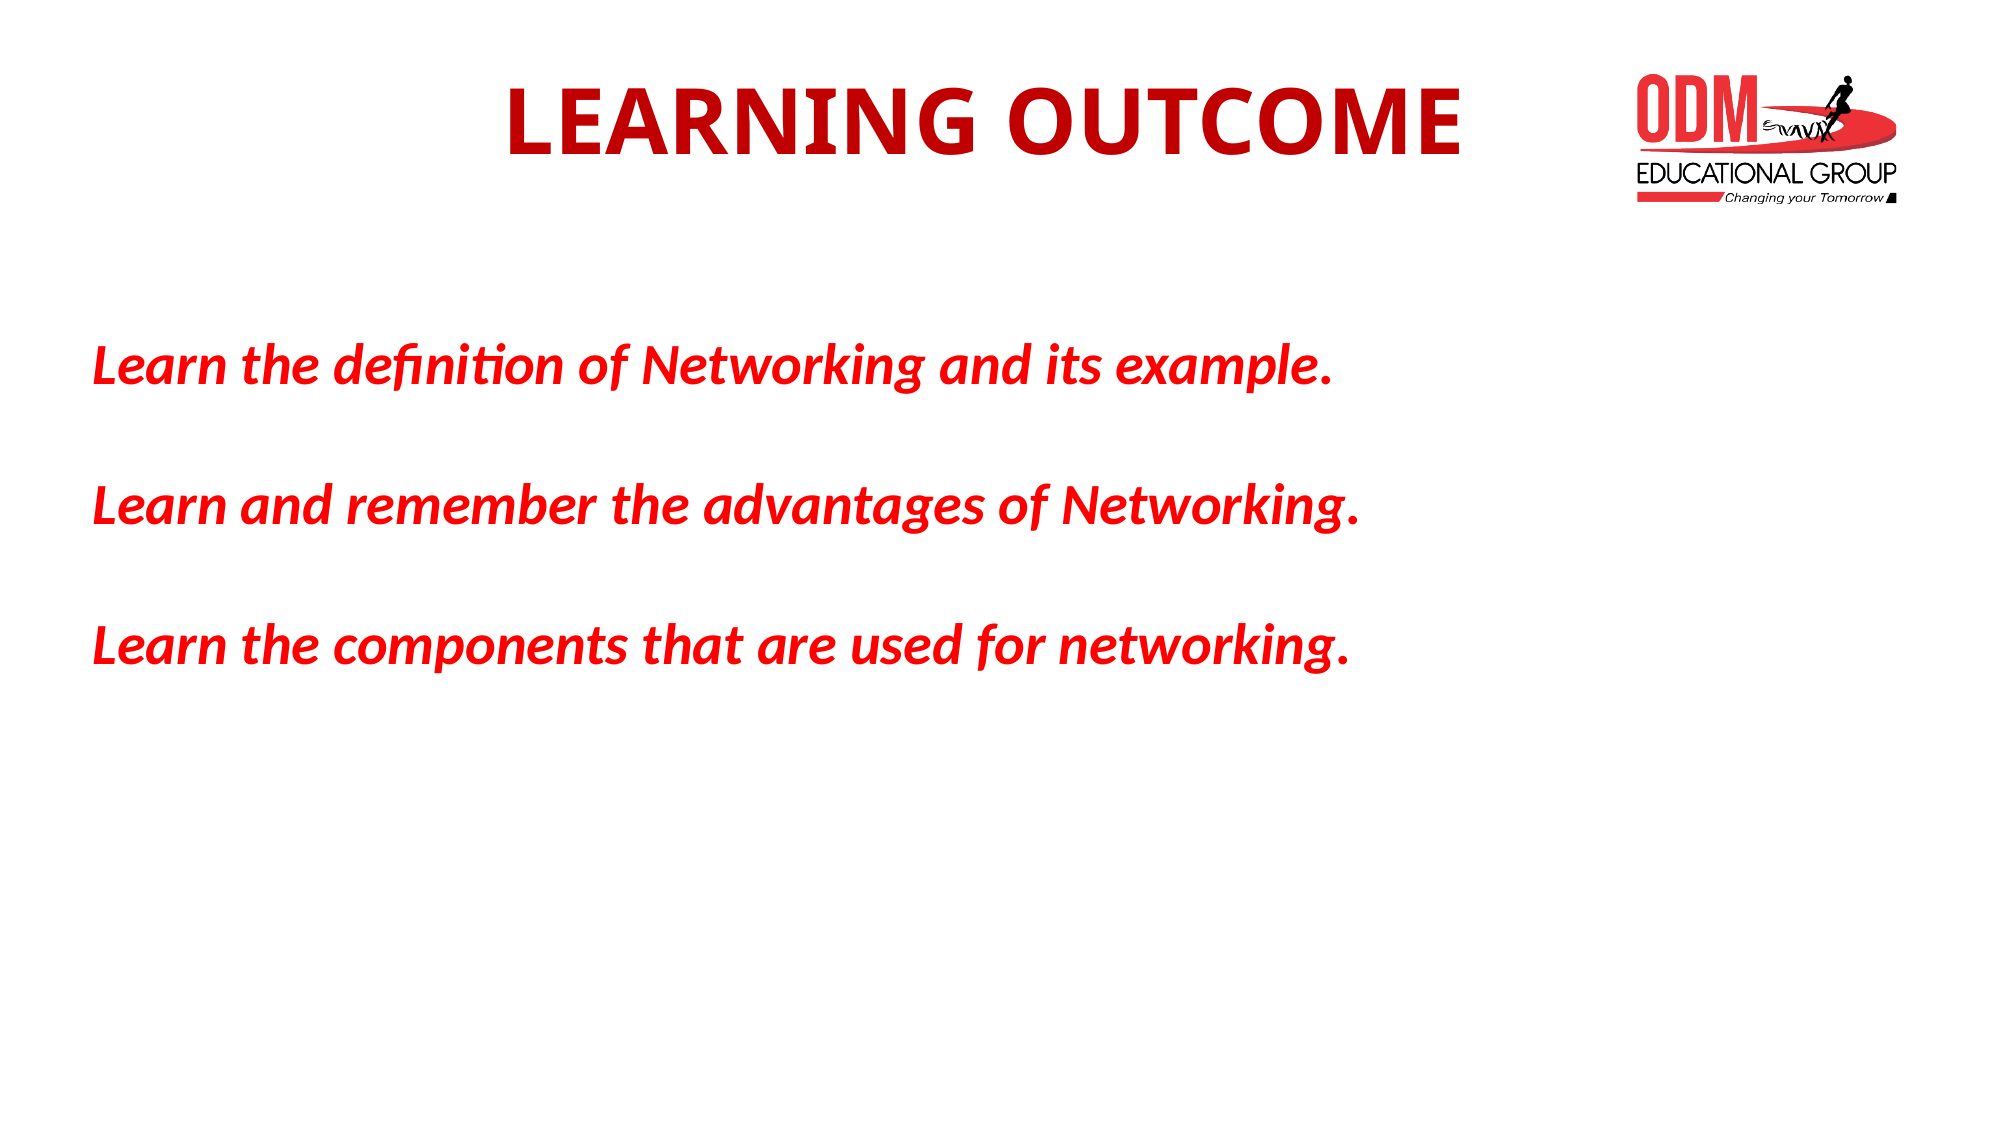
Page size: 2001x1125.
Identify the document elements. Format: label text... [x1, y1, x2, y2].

text_box Learn the definition of Networking and its example. Learn and remember the advantages of Networking. Learn the components that are used for networking. [78, 248, 1897, 893]
text_box [1637, 74, 1897, 204]
title LEARNING OUTCOME [121, 39, 1847, 211]
